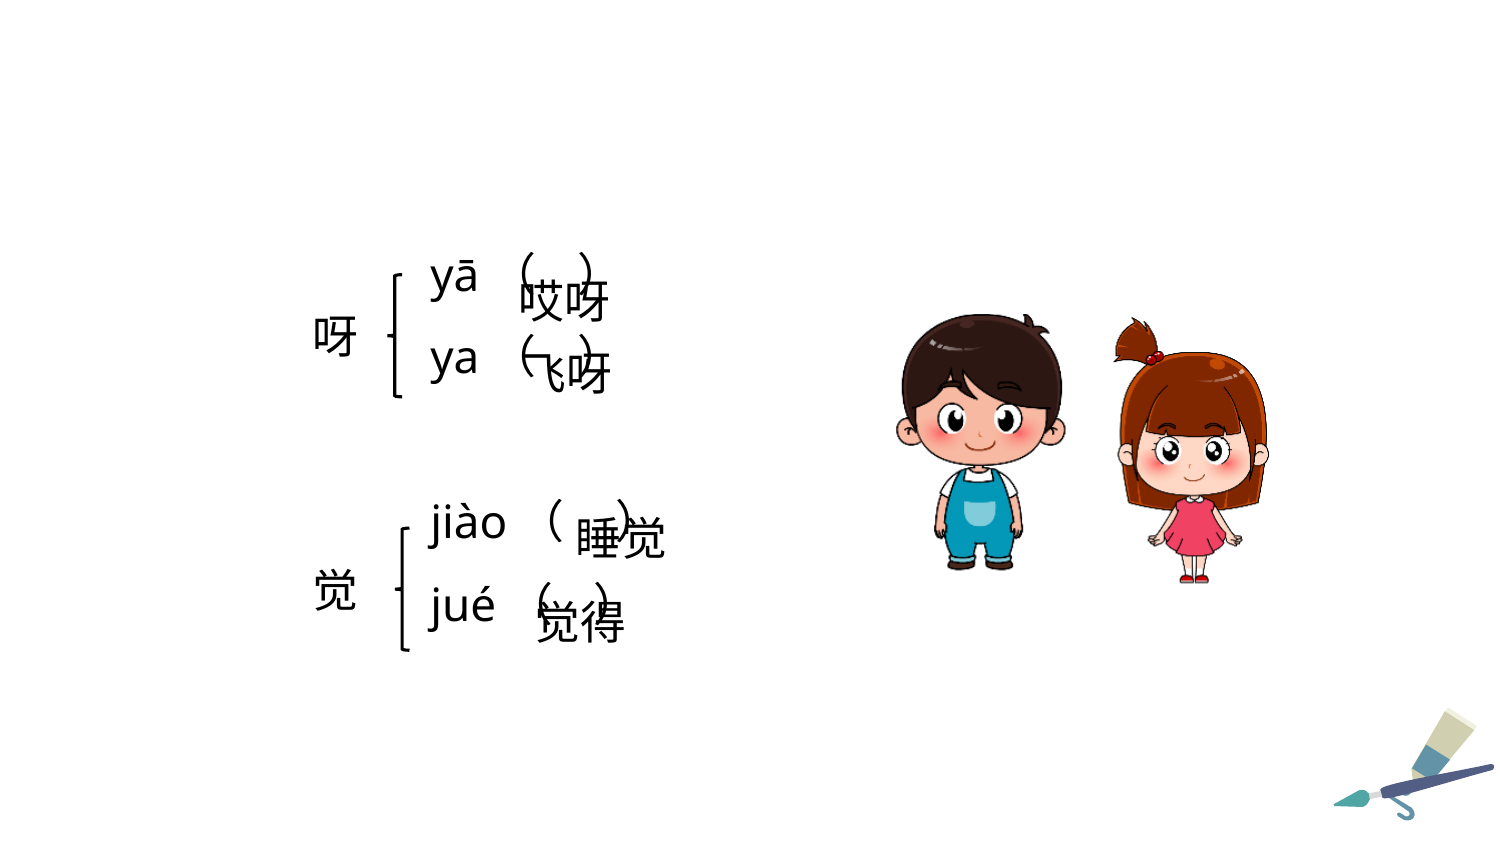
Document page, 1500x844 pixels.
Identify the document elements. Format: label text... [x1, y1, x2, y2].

text_box [387, 274, 403, 398]
text_box 觉得 [519, 586, 642, 657]
text_box 睡觉 [560, 501, 682, 572]
text_box 呀 [297, 300, 334, 371]
text_box 哎呀 [503, 265, 626, 335]
text_box 觉 [297, 553, 344, 624]
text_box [1358, 708, 1481, 844]
text_box 飞呀 [505, 336, 627, 407]
picture [857, 270, 1272, 714]
text_box yā（ ） ya（ ） jiào（ ） jué（ ） [415, 155, 829, 638]
text_box [394, 527, 410, 651]
